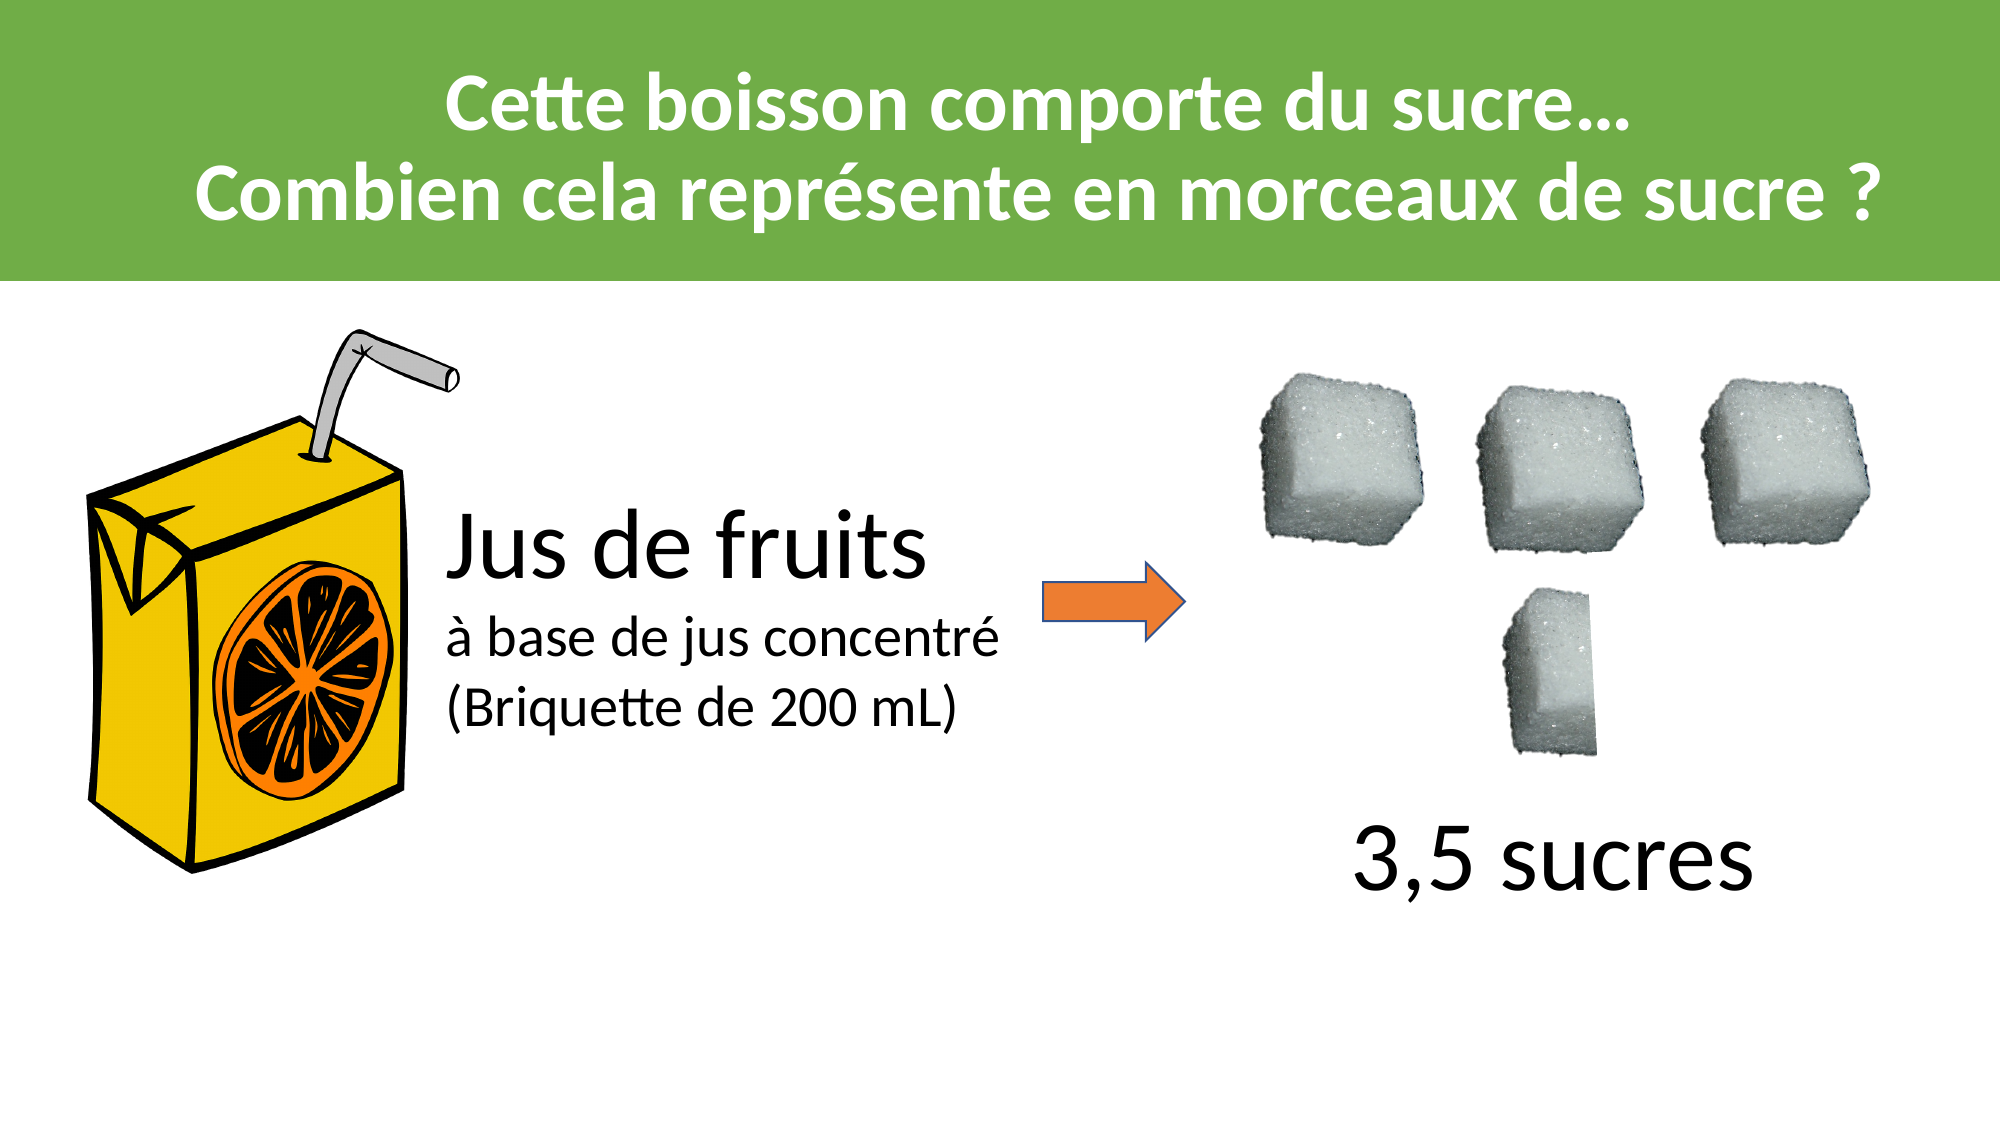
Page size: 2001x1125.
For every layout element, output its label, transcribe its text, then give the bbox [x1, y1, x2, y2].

text_box [1043, 562, 1185, 641]
picture [86, 329, 460, 874]
text_box [0, 0, 2000, 281]
title Cette boisson comporte du sucre… Combien cela représente en morceaux de sucre ? [164, 27, 1917, 246]
picture [1136, 246, 2001, 1125]
text_box Jus de fruits à base de jus concentré (Briquette de 200 mL) [465, 470, 1068, 746]
